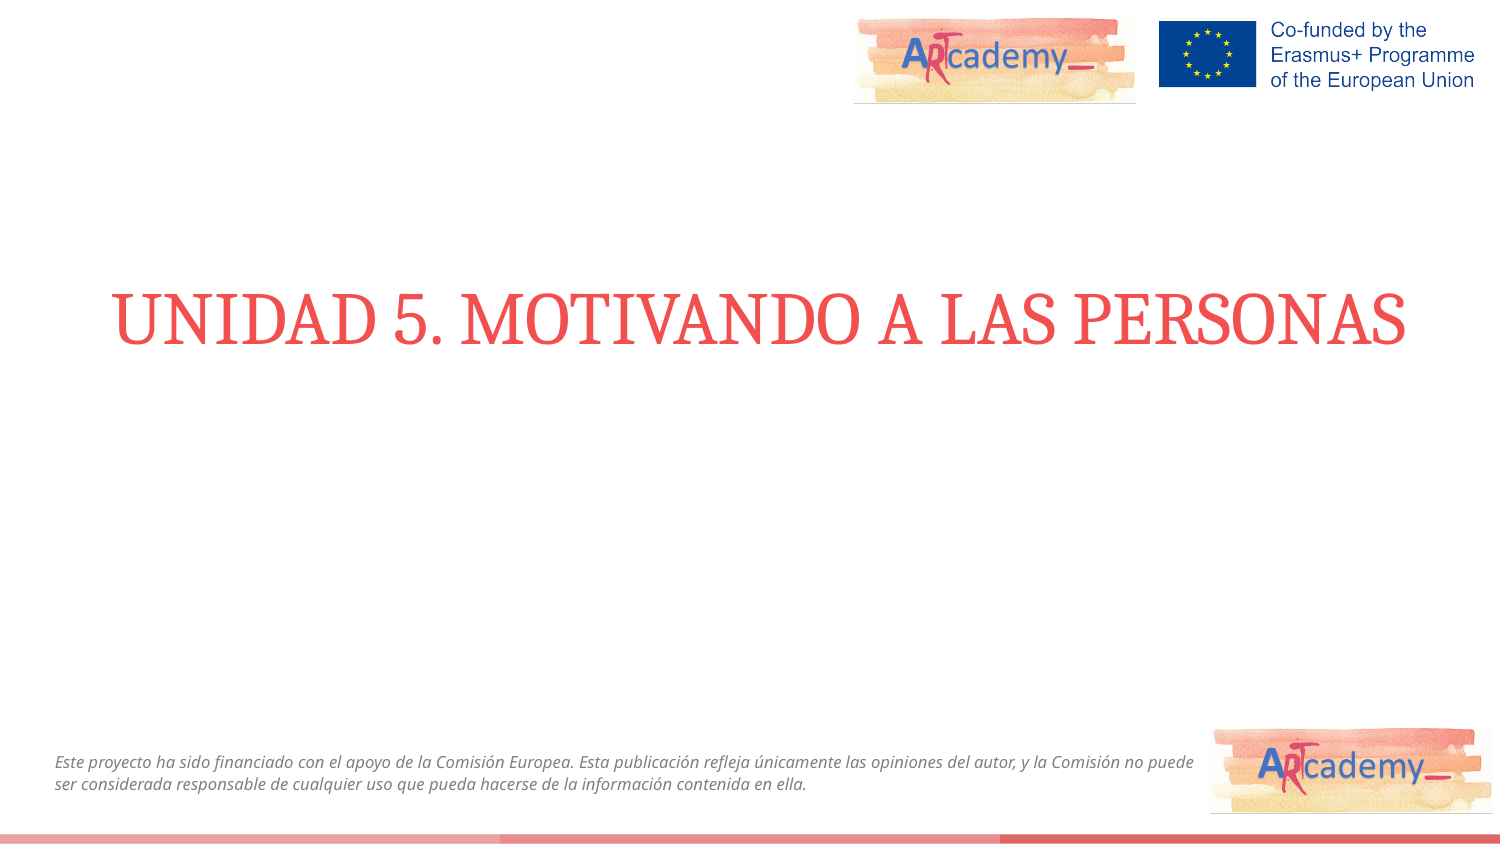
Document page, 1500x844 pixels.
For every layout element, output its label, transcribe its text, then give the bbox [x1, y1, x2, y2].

title UNIDAD 5. MOTIVANDO A LAS PERSONAS [56, 167, 1462, 375]
picture [1158, 21, 1474, 91]
picture [854, 0, 1137, 134]
text_box Este proyecto ha sido financiado con el apoyo de la Comisión Europea. Esta publicación refleja únicamente las opiniones del autor, y la Comisión no puede ser considerada responsable de cualquier uso que pueda hacerse de la información contenida en ella. [39, 742, 1205, 811]
picture [1210, 709, 1493, 844]
